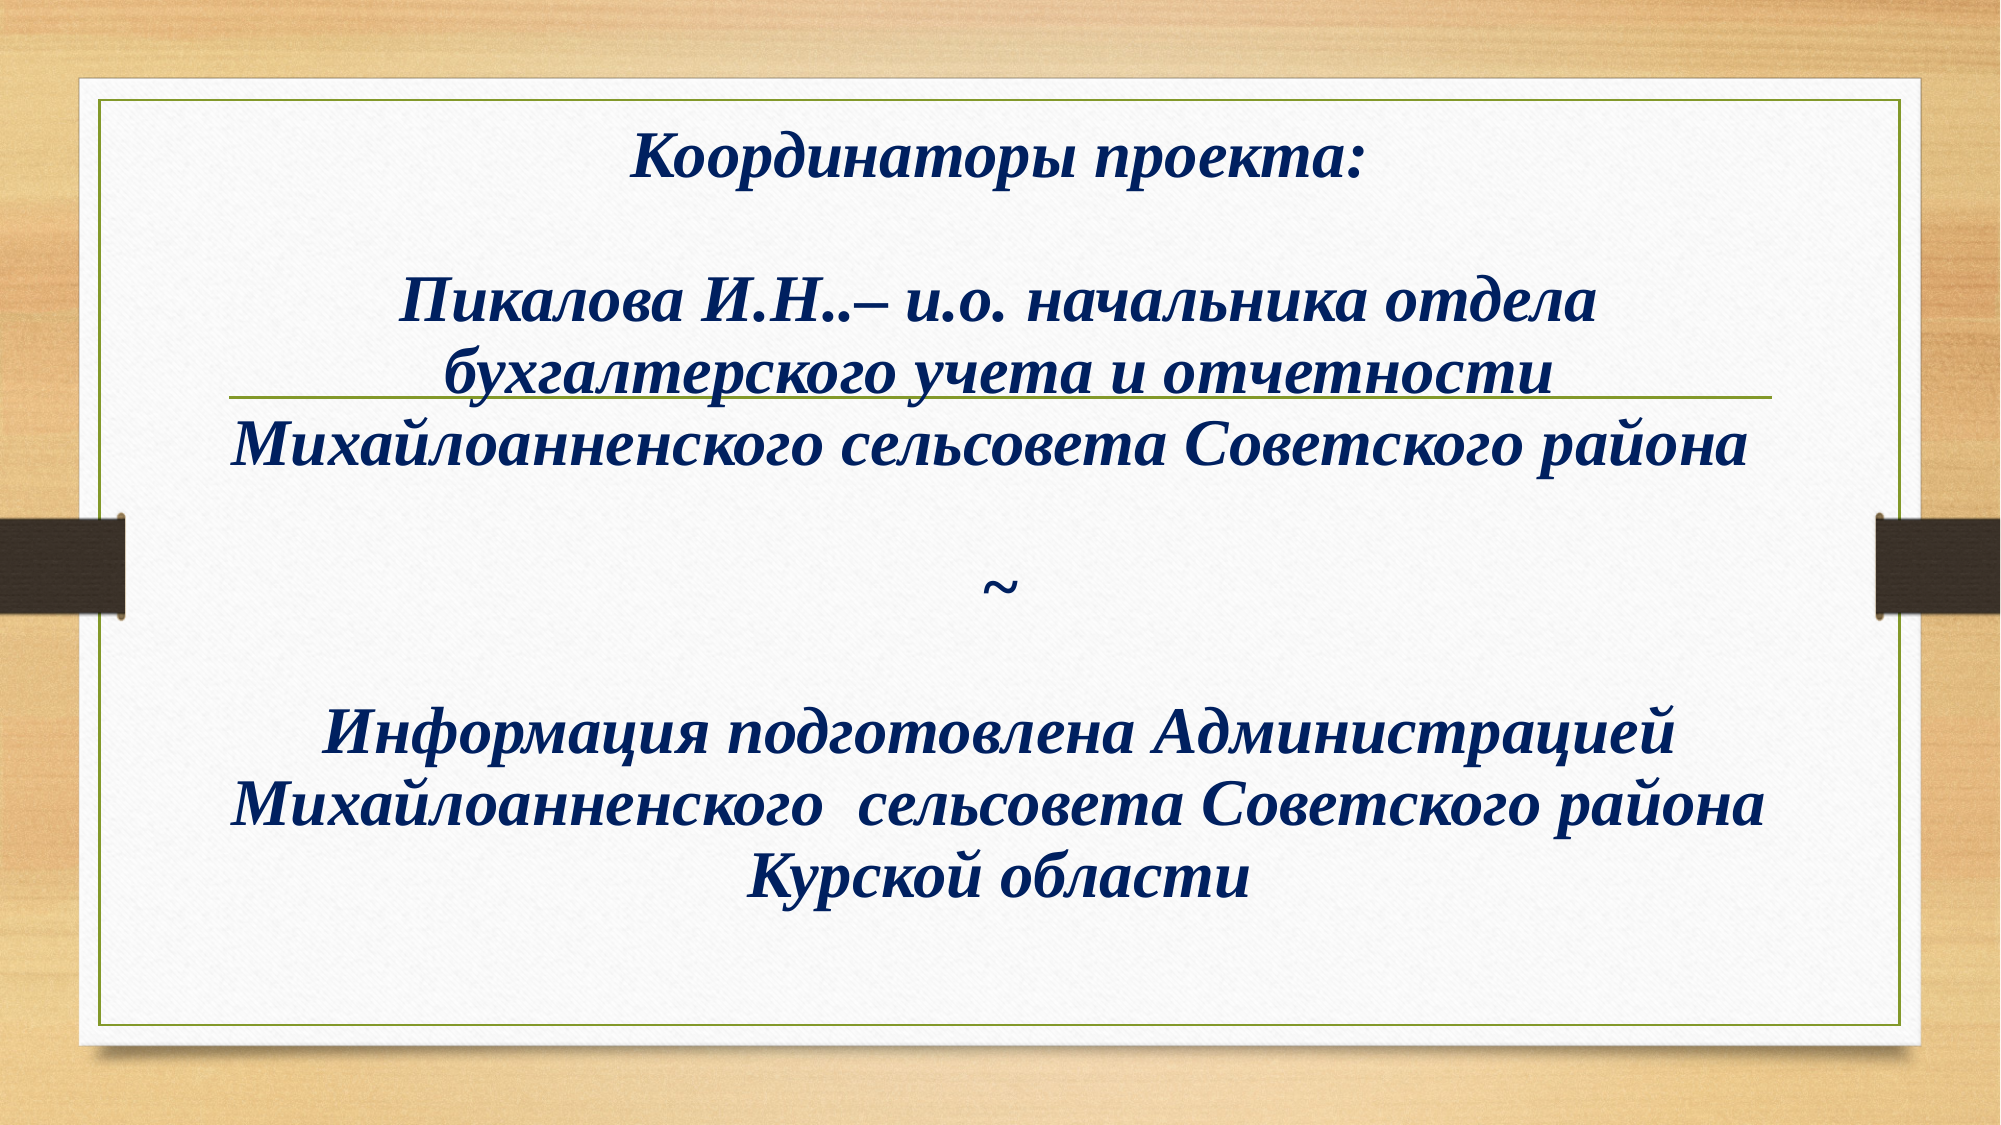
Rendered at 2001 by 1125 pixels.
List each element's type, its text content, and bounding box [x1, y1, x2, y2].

title «Бюджет для граждан» в доступной для широкого круга пользователей форме раскрывает информацию о бюджете Михайлоанненского сельсовета Советского района Курской области за 2021 год. Координаторы проекта: Пикалова И.Н..– и.о. начальника отдела бухгалтерского учета и отчетности Михайлоанненского сельсовета Советского района ~ Информация подготовлена Администрацией Михайлоанненского сельсовета Советского района Курской области [212, 161, 1788, 375]
picture [0, 0, 2001, 1125]
